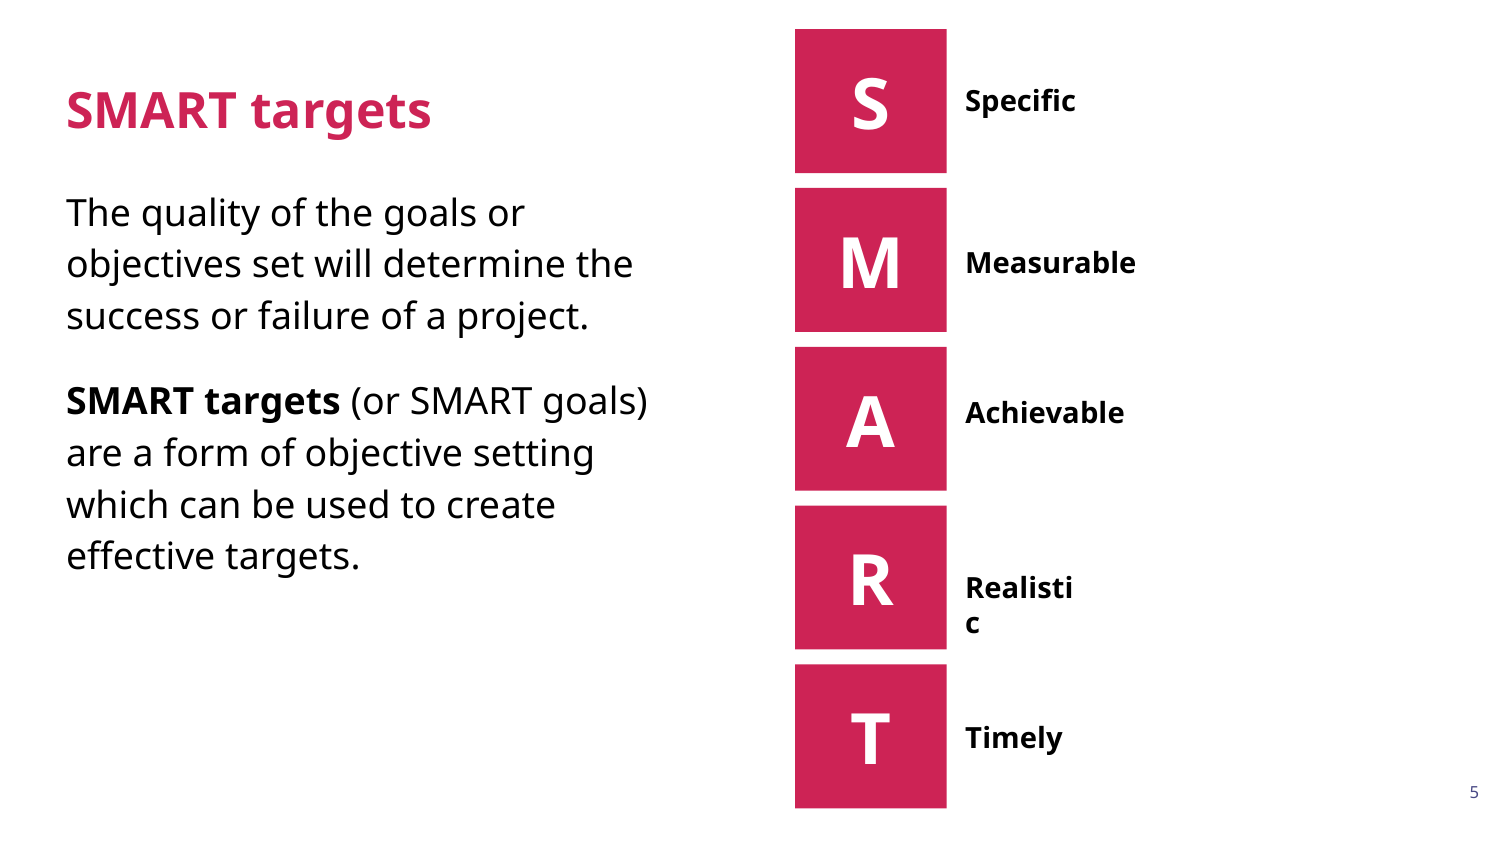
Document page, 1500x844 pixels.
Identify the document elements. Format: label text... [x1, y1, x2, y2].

text_box A [795, 346, 947, 491]
title SMART targets [51, 50, 795, 167]
text_box R [795, 505, 947, 650]
text_box Achievable [950, 379, 1147, 443]
text_box Measurable [950, 229, 1164, 293]
text_box M [795, 187, 947, 332]
text_box S [795, 29, 947, 174]
text_box T [795, 664, 947, 809]
text_box Specific [950, 66, 1102, 130]
text_box Realistic [950, 554, 1102, 618]
slide_number 5 [1448, 767, 1500, 819]
title SMART targets [947, 50, 1449, 167]
list The quality of the goals or objectives set will determine the success or failure of a project. SMART targets (or SMART goals) are a form of objec­tive set­ting which can be used to cre­ate effective targets. [51, 167, 710, 793]
text_box Timely [950, 704, 1102, 768]
